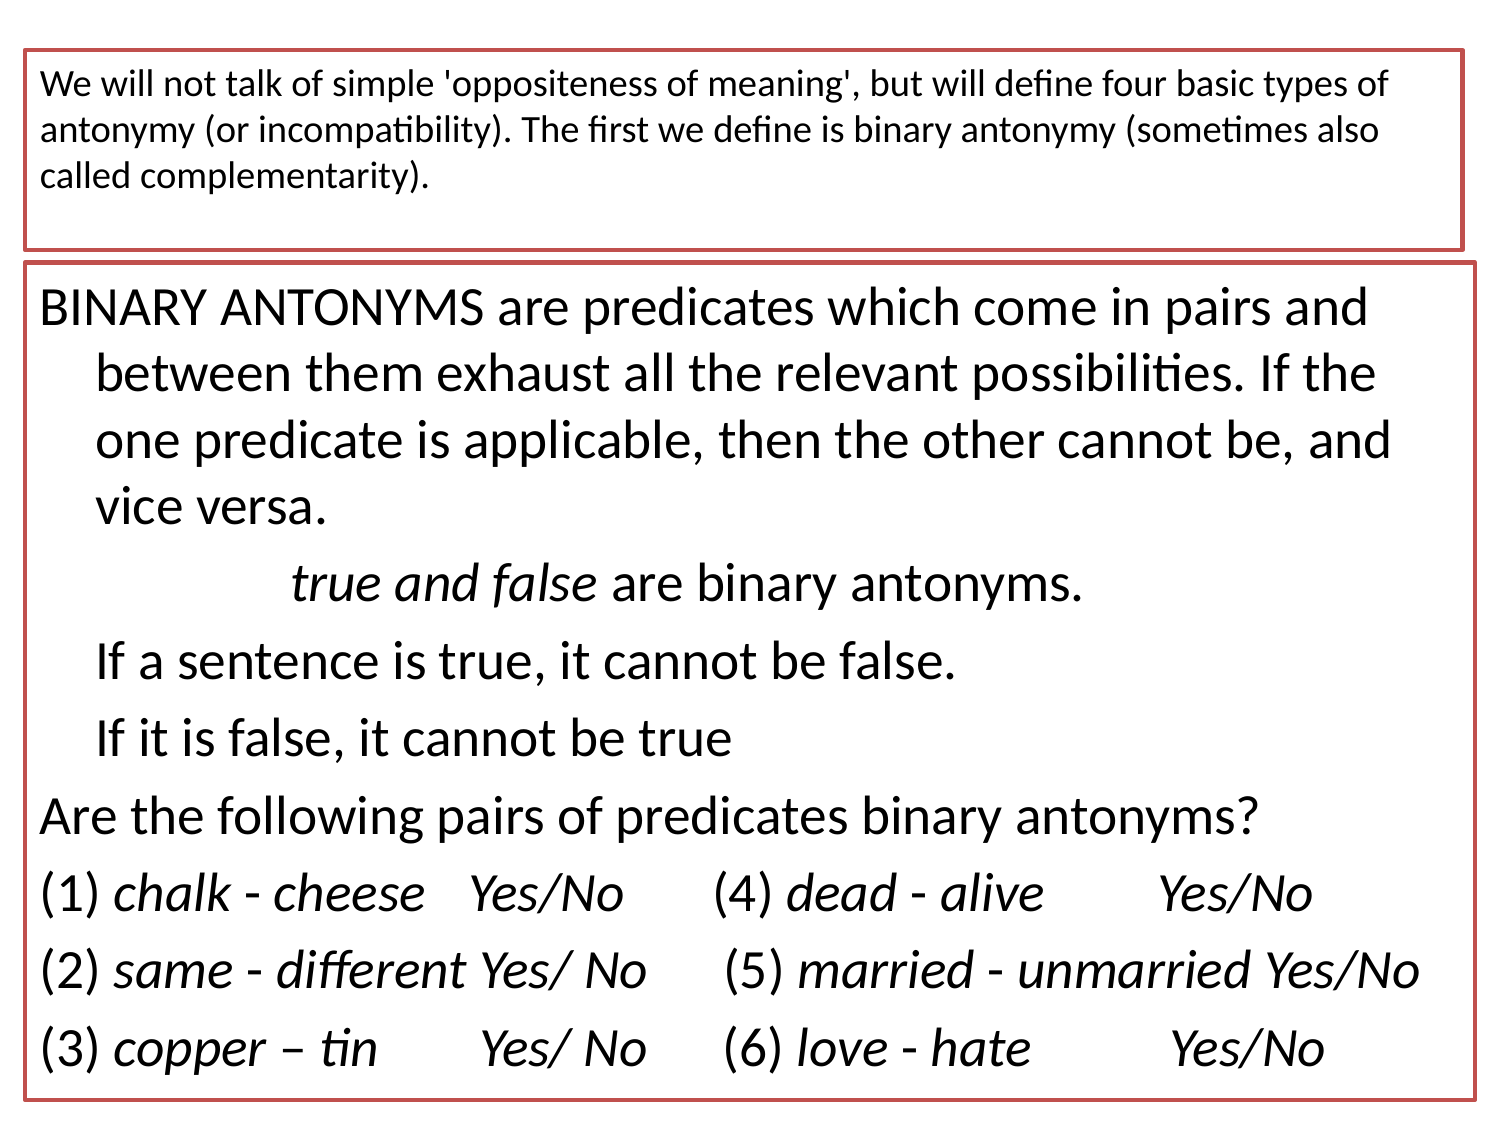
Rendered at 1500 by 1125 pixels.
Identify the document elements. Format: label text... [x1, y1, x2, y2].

list BINARY ANTONYMS are predicates which come in pairs and between them exhaust all the relevant possibilities. If the one predicate is applicable, then the other cannot be, and vice versa. true and false are binary antonyms. If a sentence is true, it cannot be false. If it is false, it cannot be true Are the following pairs of predicates binary antonyms? (1) chalk - cheese Yes/No (4) dead - alive Yes/No (2) same - different Yes/ No (5) married - unmarried Yes/No (3) copper – tin Yes/ No (6) love - hate Yes/No [23, 260, 1477, 1102]
title We will not talk of simple 'oppositeness of meaning', but will define four basic types of antonymy (or incompatibility). The first we define is binary antonymy (sometimes also called complementarity). [23, 48, 1465, 252]
